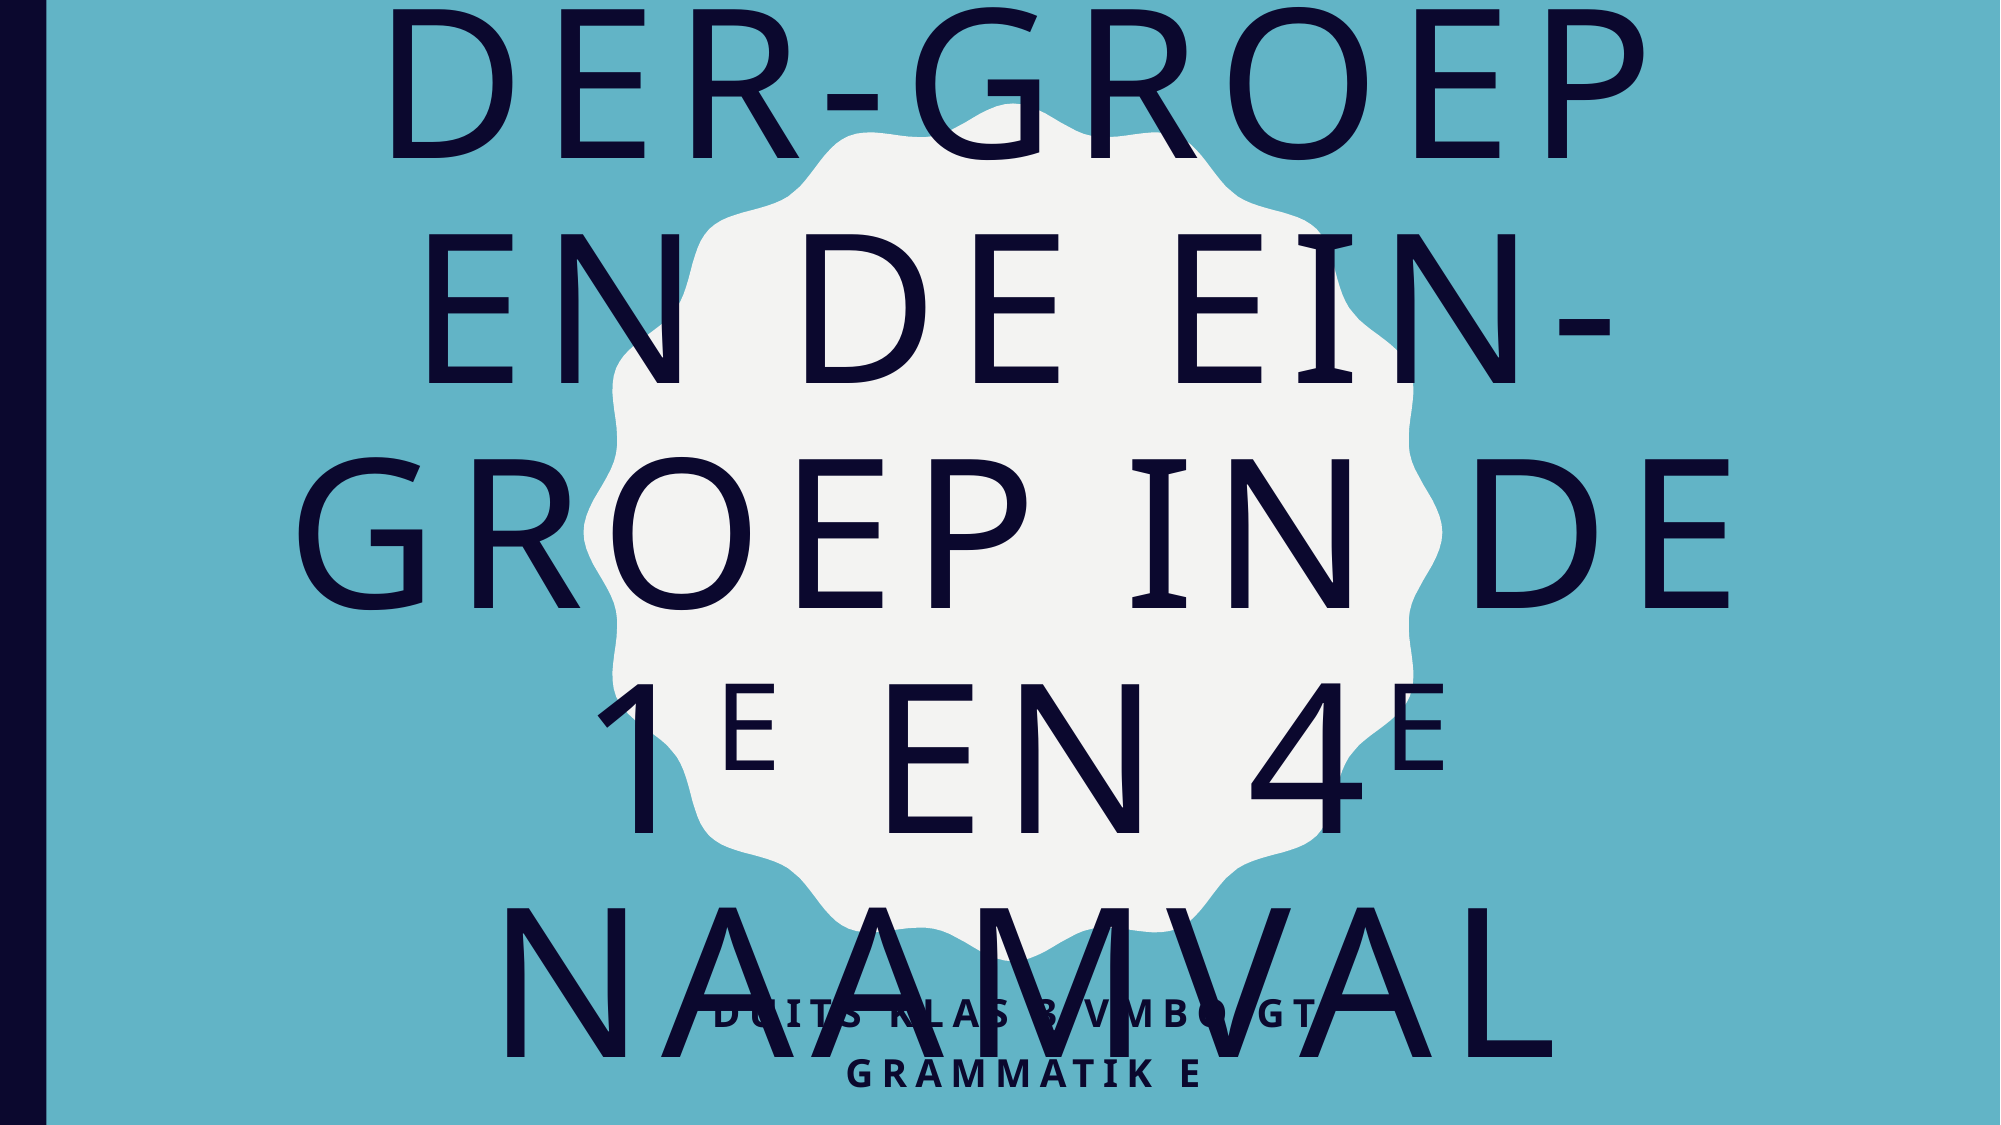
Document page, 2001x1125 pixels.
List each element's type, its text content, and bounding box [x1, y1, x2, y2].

subtitle Duits klas 3 vmbo-GT Grammatik E [363, 980, 1684, 1103]
title Der-groep en de ein-groep in de 1e en 4e naamval [176, 180, 1870, 902]
